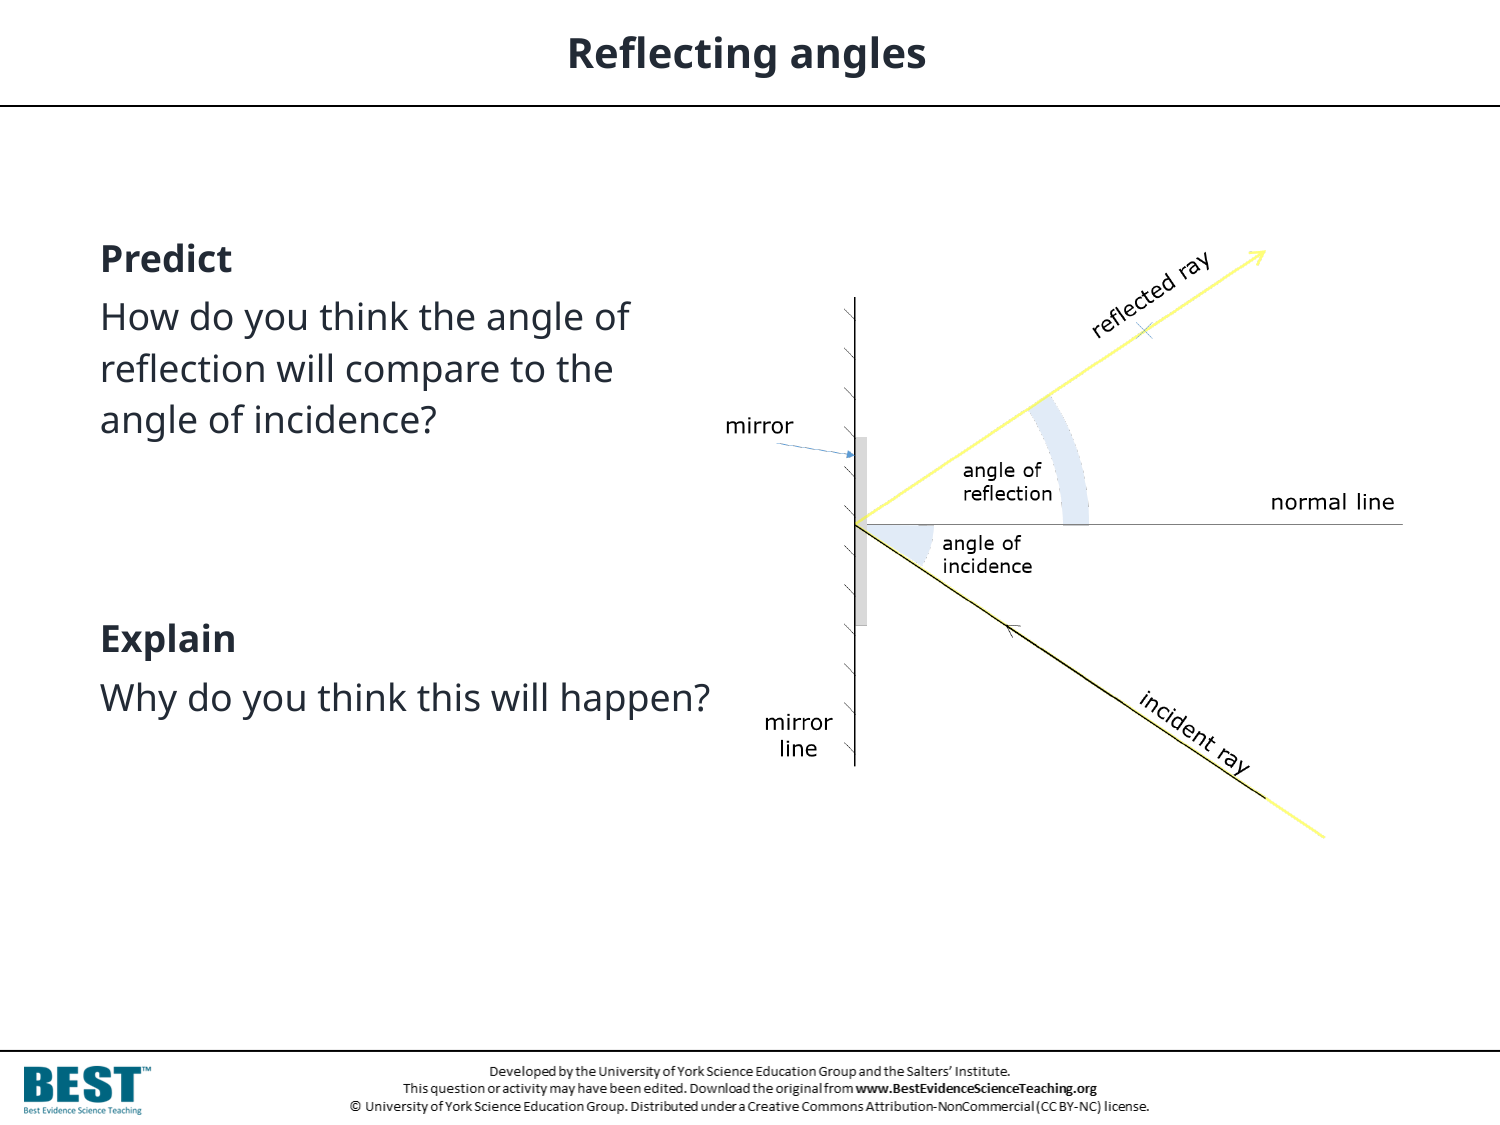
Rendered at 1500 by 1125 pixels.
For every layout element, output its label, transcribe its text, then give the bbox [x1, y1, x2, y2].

text_box Reflecting angles [23, 4, 1471, 99]
picture [0, 105, 1500, 1125]
